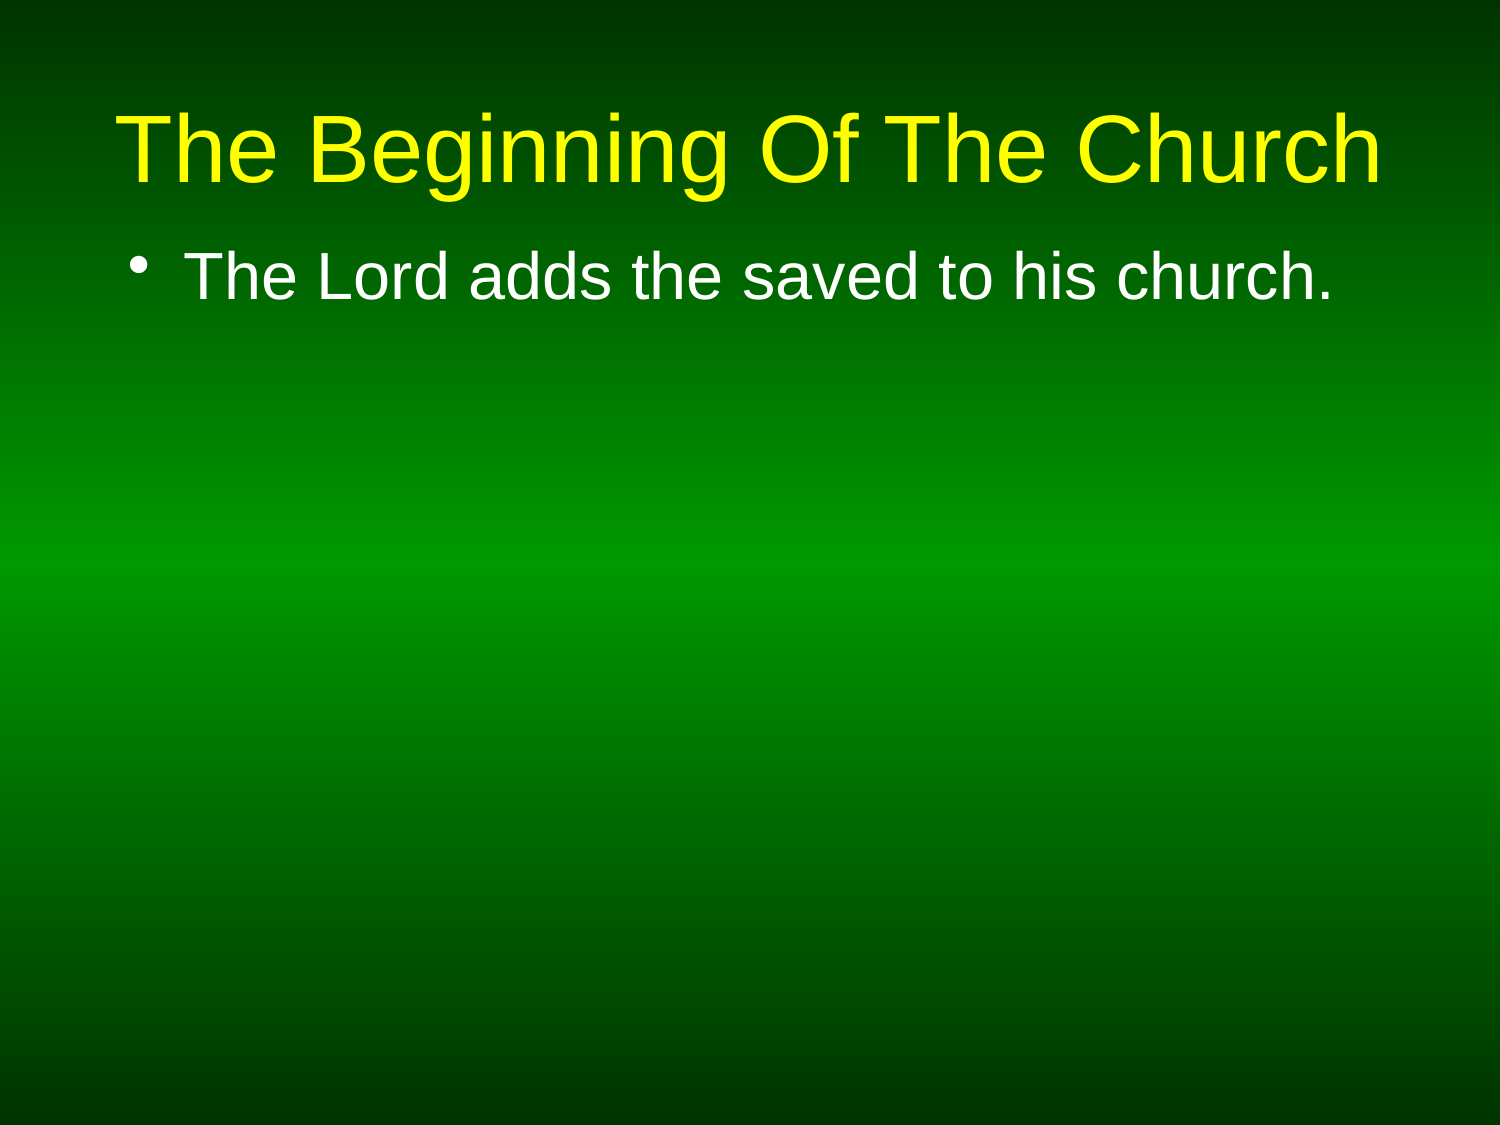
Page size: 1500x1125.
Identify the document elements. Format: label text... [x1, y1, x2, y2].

title The Beginning Of The Church [37, 50, 1463, 238]
list The Lord adds the saved to his church. [112, 224, 1463, 1125]
